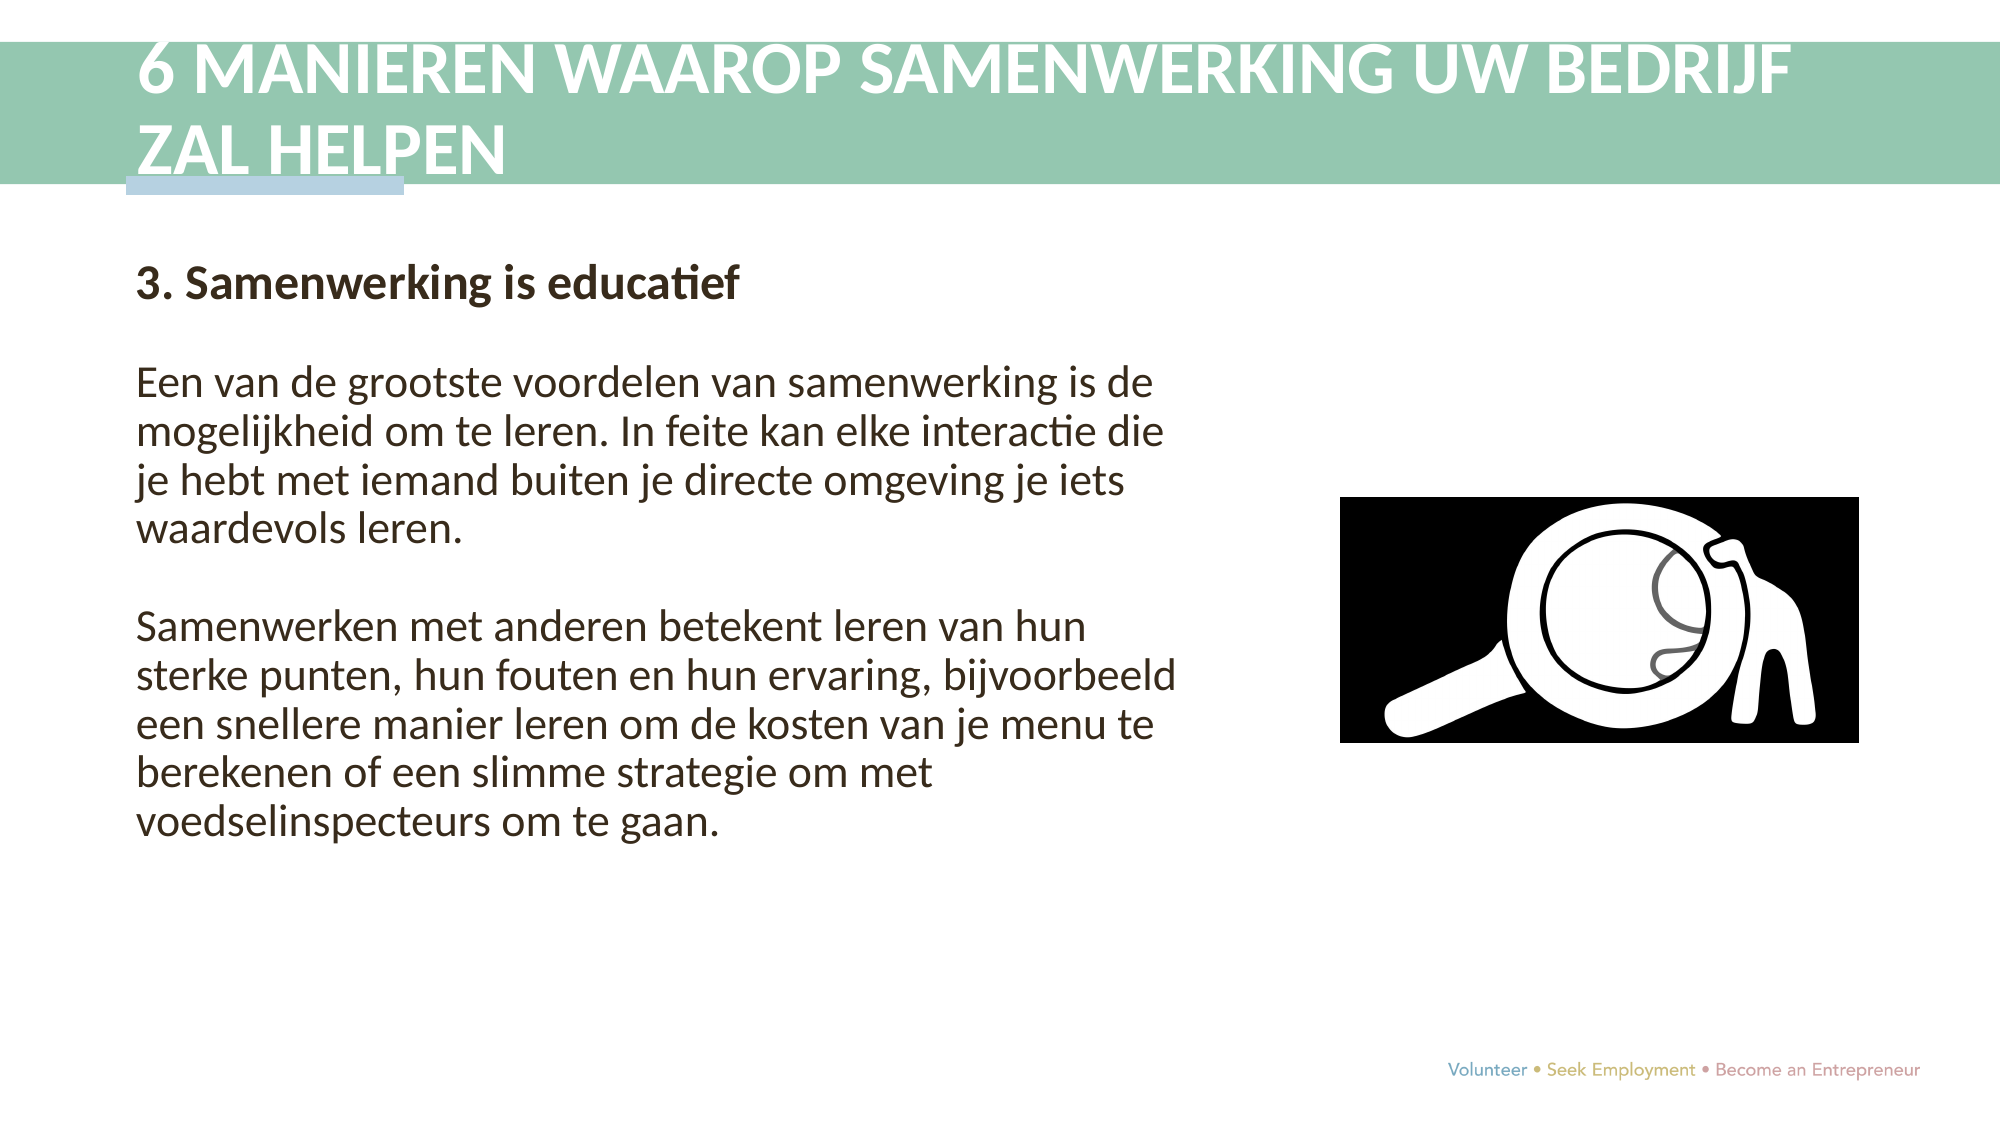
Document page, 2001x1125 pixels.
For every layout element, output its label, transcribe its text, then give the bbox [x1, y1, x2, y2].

picture [1340, 497, 1859, 743]
picture [1418, 1046, 1971, 1103]
list 3. Samenwerking is educatief Een van de grootste voordelen van samenwerking is de mogelijkheid om te leren. In feite kan elke interactie die je hebt met iemand buiten je directe omgeving je iets waardevols leren. Samenwerken met anderen betekent leren van hun sterke punten, hun fouten en hun ervaring, bijvoorbeeld een snellere manier leren om de kosten van je menu te berekenen of een slimme strategie om met voedselinspecteurs om te gaan. [121, 253, 1209, 1020]
list 6 MANIEREN WAAROP SAMENWERKING UW BEDRIJF ZAL HELPEN [123, 51, 1913, 170]
